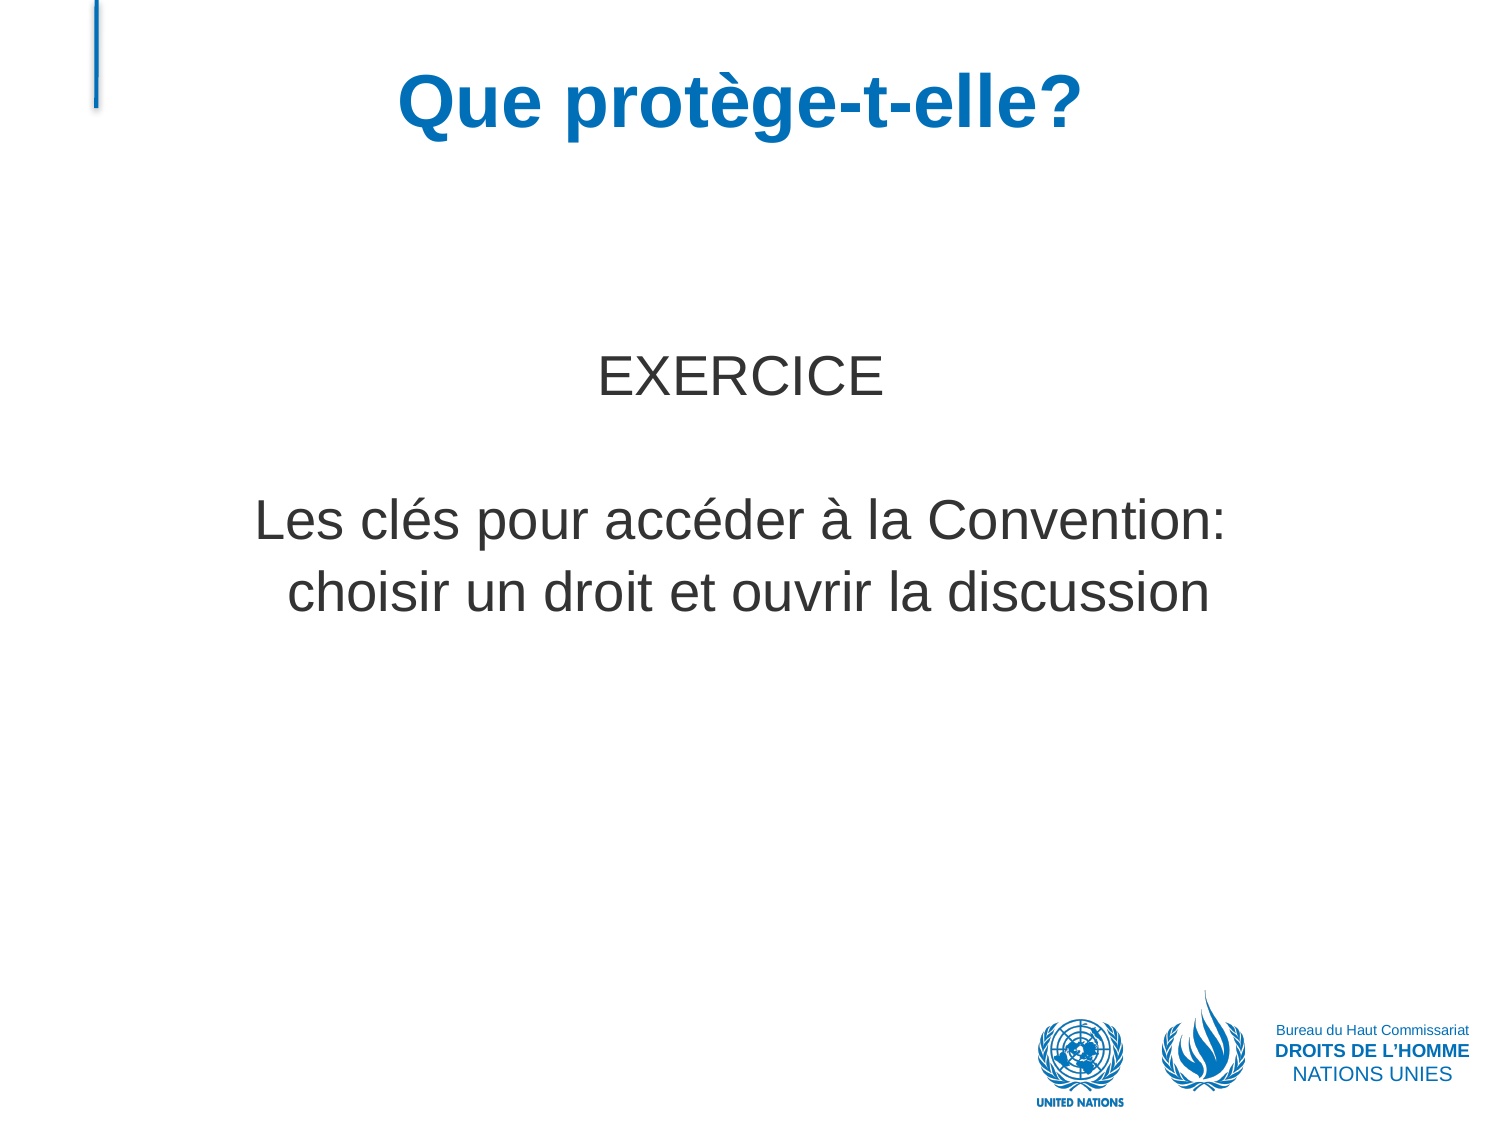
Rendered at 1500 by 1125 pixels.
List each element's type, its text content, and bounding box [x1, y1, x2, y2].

text_box EXERCICE Les clés pour accéder à la Convention: choisir un droit et ouvrir la discussion [106, 188, 1376, 949]
title Que protège-t-elle? [45, 45, 1437, 224]
picture [1037, 990, 1457, 1107]
text_box Bureau du Haut Commissariat DROITS DE L’HOMME NATIONS UNIES [1245, 1013, 1500, 1094]
